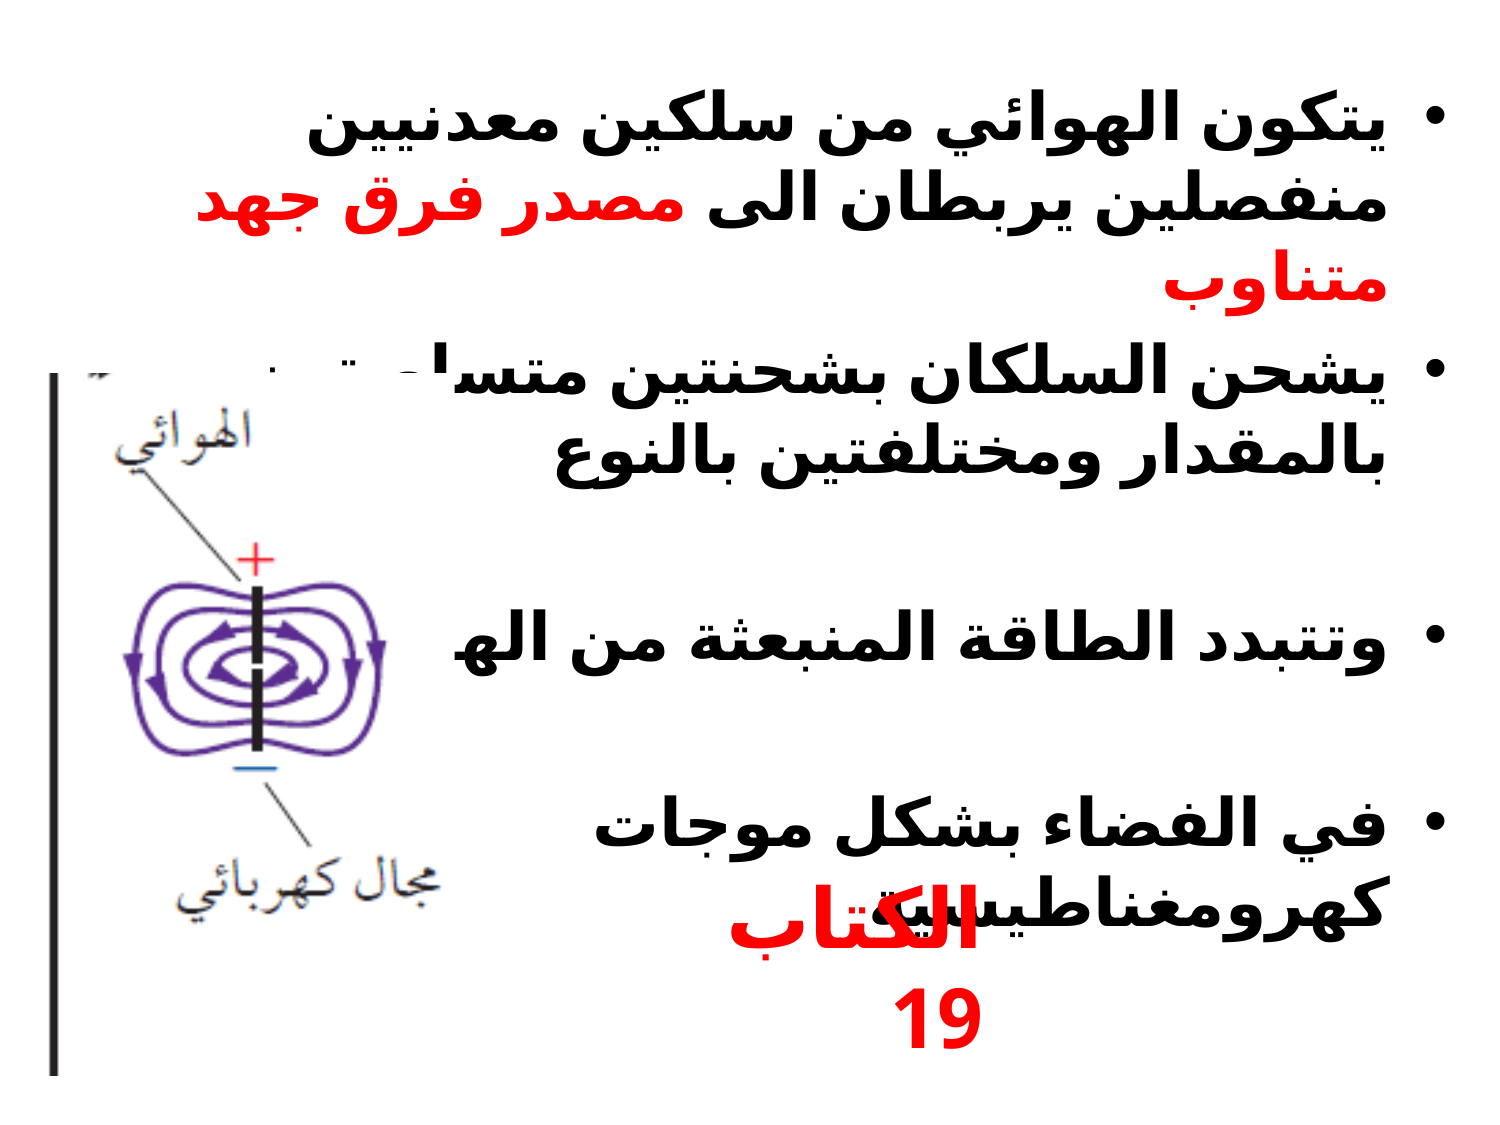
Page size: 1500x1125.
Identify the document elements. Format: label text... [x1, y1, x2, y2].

picture [41, 373, 455, 1076]
text_box الكتاب 19 [667, 857, 999, 1073]
list يتكون الهوائي من سلكين معدنيين منفصلين يربطان الى مصدر فرق جهد متناوب يشحن السلكان بشحنتين متساويتين بالمقدار ومختلفتين بالنوع وتتبدد الطاقة المنبعثة من الهوائي في الفضاء بشكل موجات كهرومغناطيسية [112, 66, 1463, 809]
